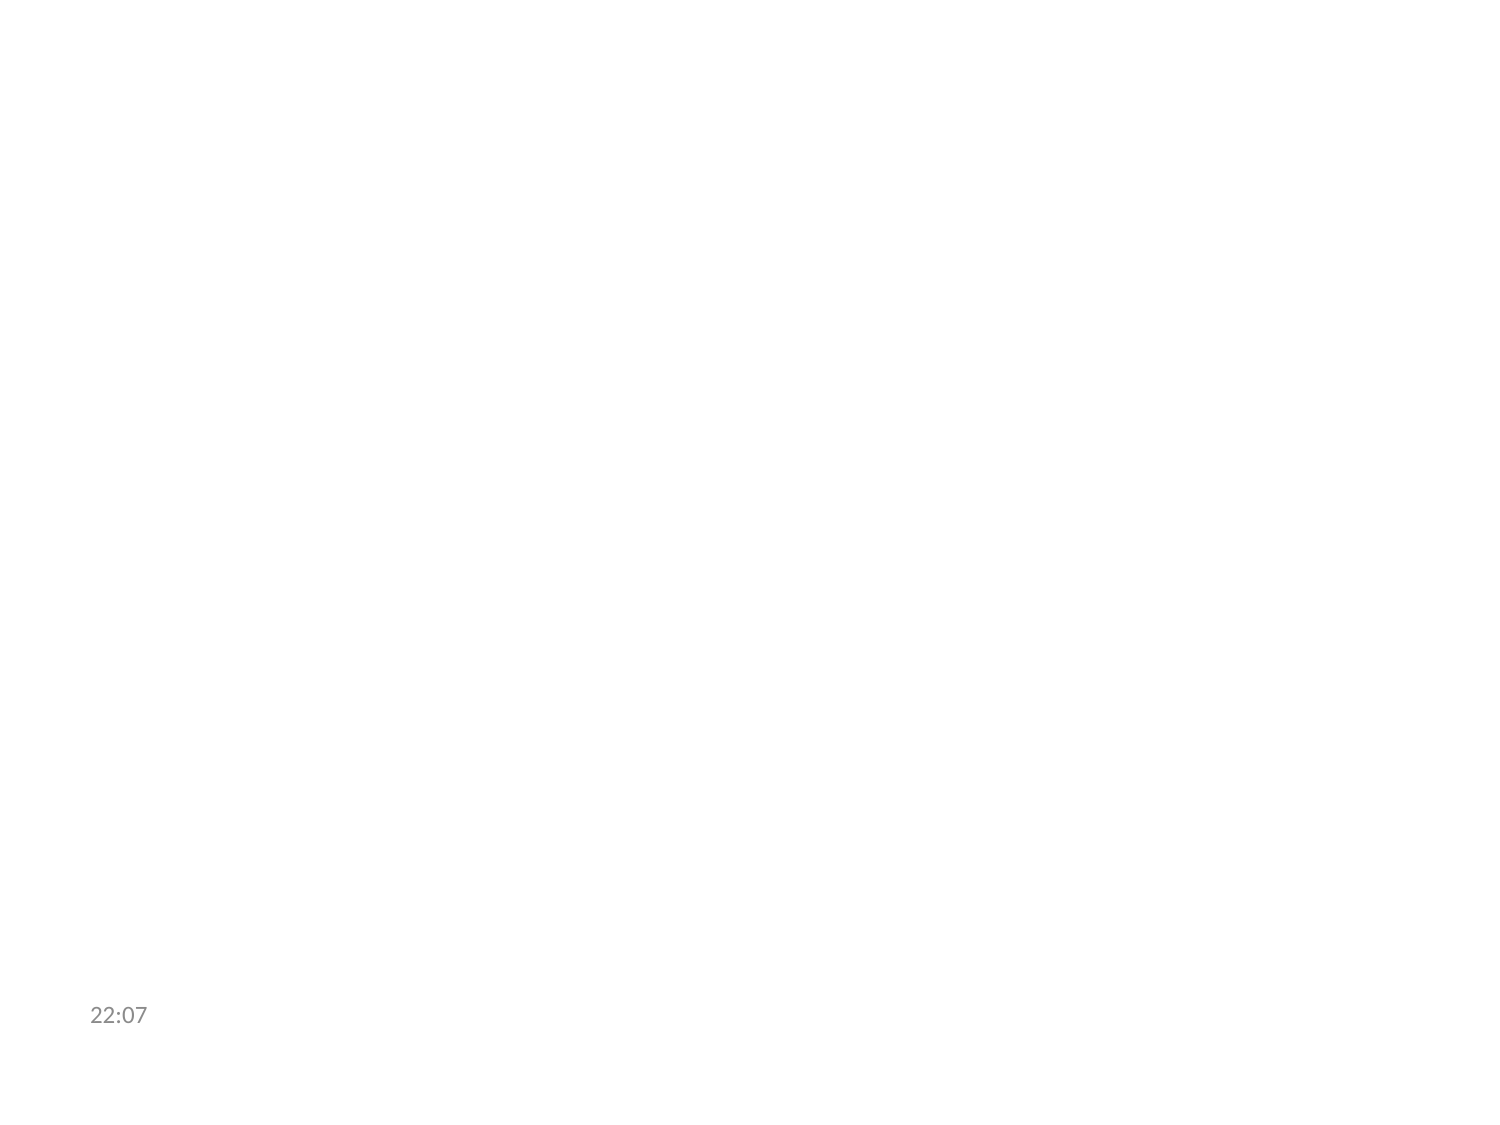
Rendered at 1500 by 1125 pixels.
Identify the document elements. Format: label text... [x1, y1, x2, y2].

text_box 15:35 [75, 983, 425, 1044]
